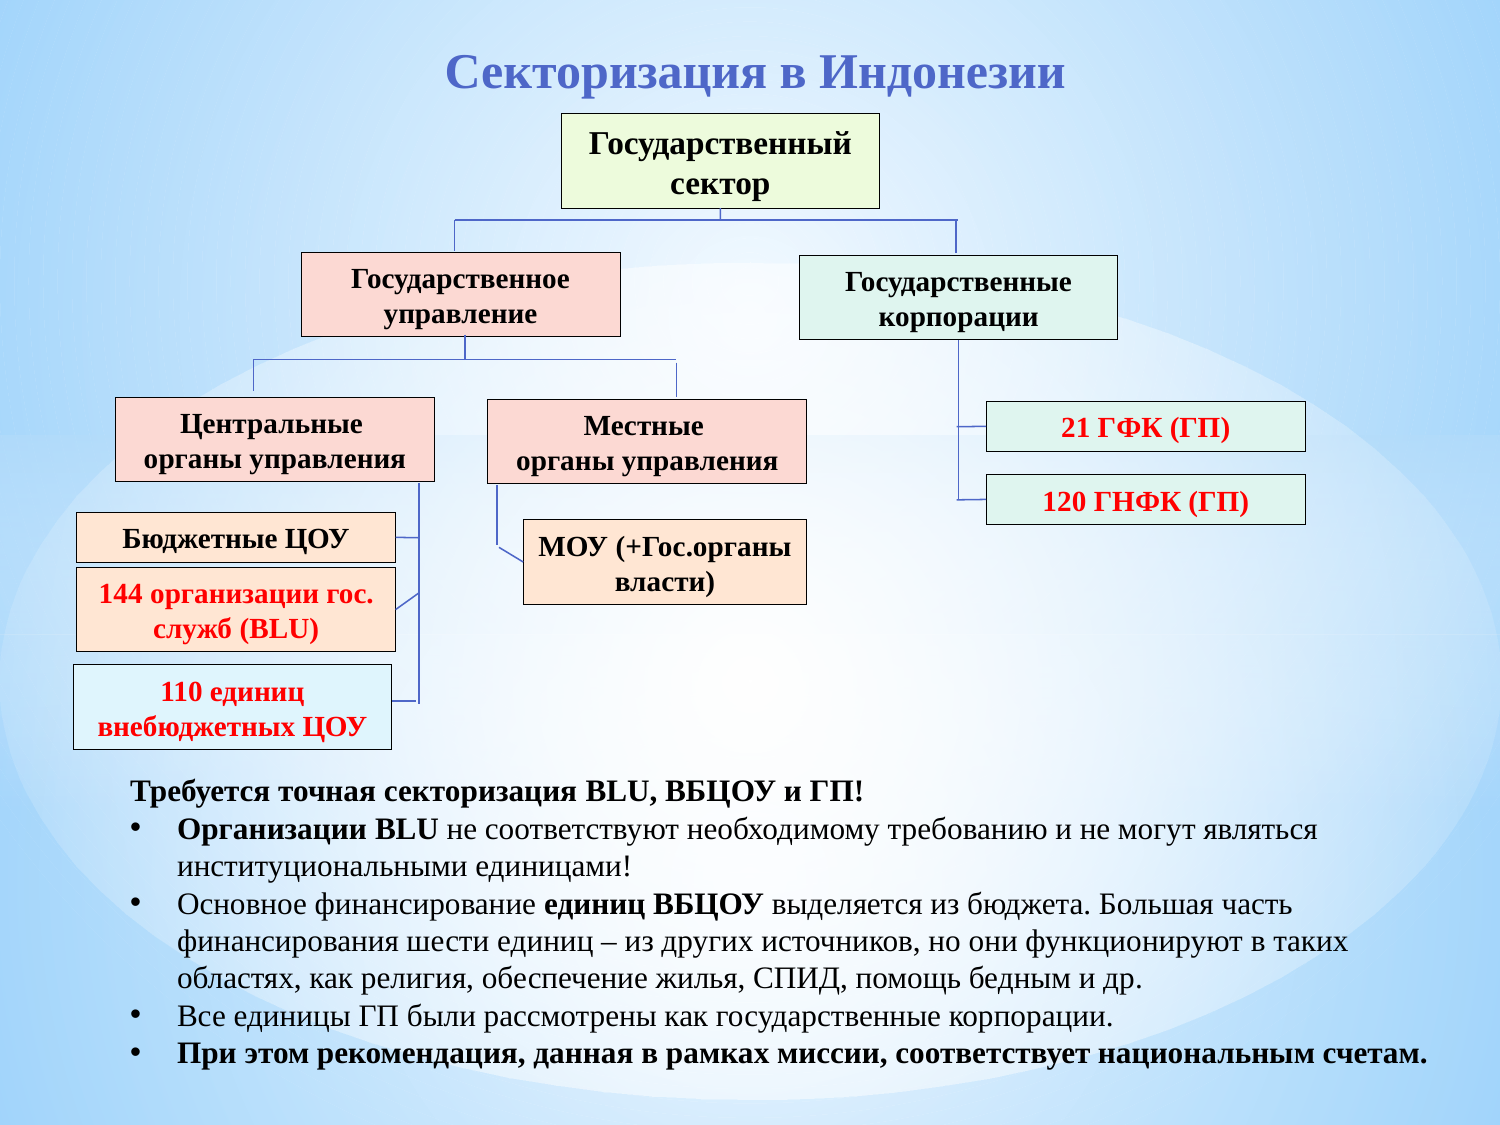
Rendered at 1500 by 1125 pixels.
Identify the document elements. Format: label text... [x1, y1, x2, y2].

text_box Государственные корпорации [799, 255, 1118, 340]
text_box 120 ГНФК (ГП) [986, 474, 1306, 525]
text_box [498, 547, 524, 563]
text_box Требуется точная секторизация BLU, ВБЦОУ и ГП! Организации BLU не соответствуют необходимому требованию и не могут являться институциональными единицами! Основное финансирование единиц ВБЦОУ выделяется из бюджета. Большая часть финансирования шести единиц – из других источников, но они функционируют в таких областях, как религия, обеспечение жилья, СПИД, помощь бедным и др. Все единицы ГП были рассмотрены как государственные корпорации. При этом рекомендация, данная в рамках миссии, соответствует национальным счетам. [115, 763, 1447, 1078]
text_box Местные органы управления [487, 399, 807, 484]
text_box 144 организации гос. служб (BLU) [76, 567, 396, 652]
text_box МОУ (+Гос.органы власти) [523, 519, 807, 605]
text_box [395, 592, 420, 611]
text_box 21 ГФК (ГП) [986, 401, 1306, 452]
text_box Государственный сектор [561, 113, 880, 209]
subtitle Секторизация в Индонезии [230, 30, 1281, 149]
text_box 110 единиц внебюджетных ЦОУ [73, 664, 392, 750]
text_box Бюджетные ЦОУ [76, 512, 396, 563]
text_box Государственное управление [301, 252, 621, 337]
text_box Центральные органы управления [115, 397, 435, 482]
